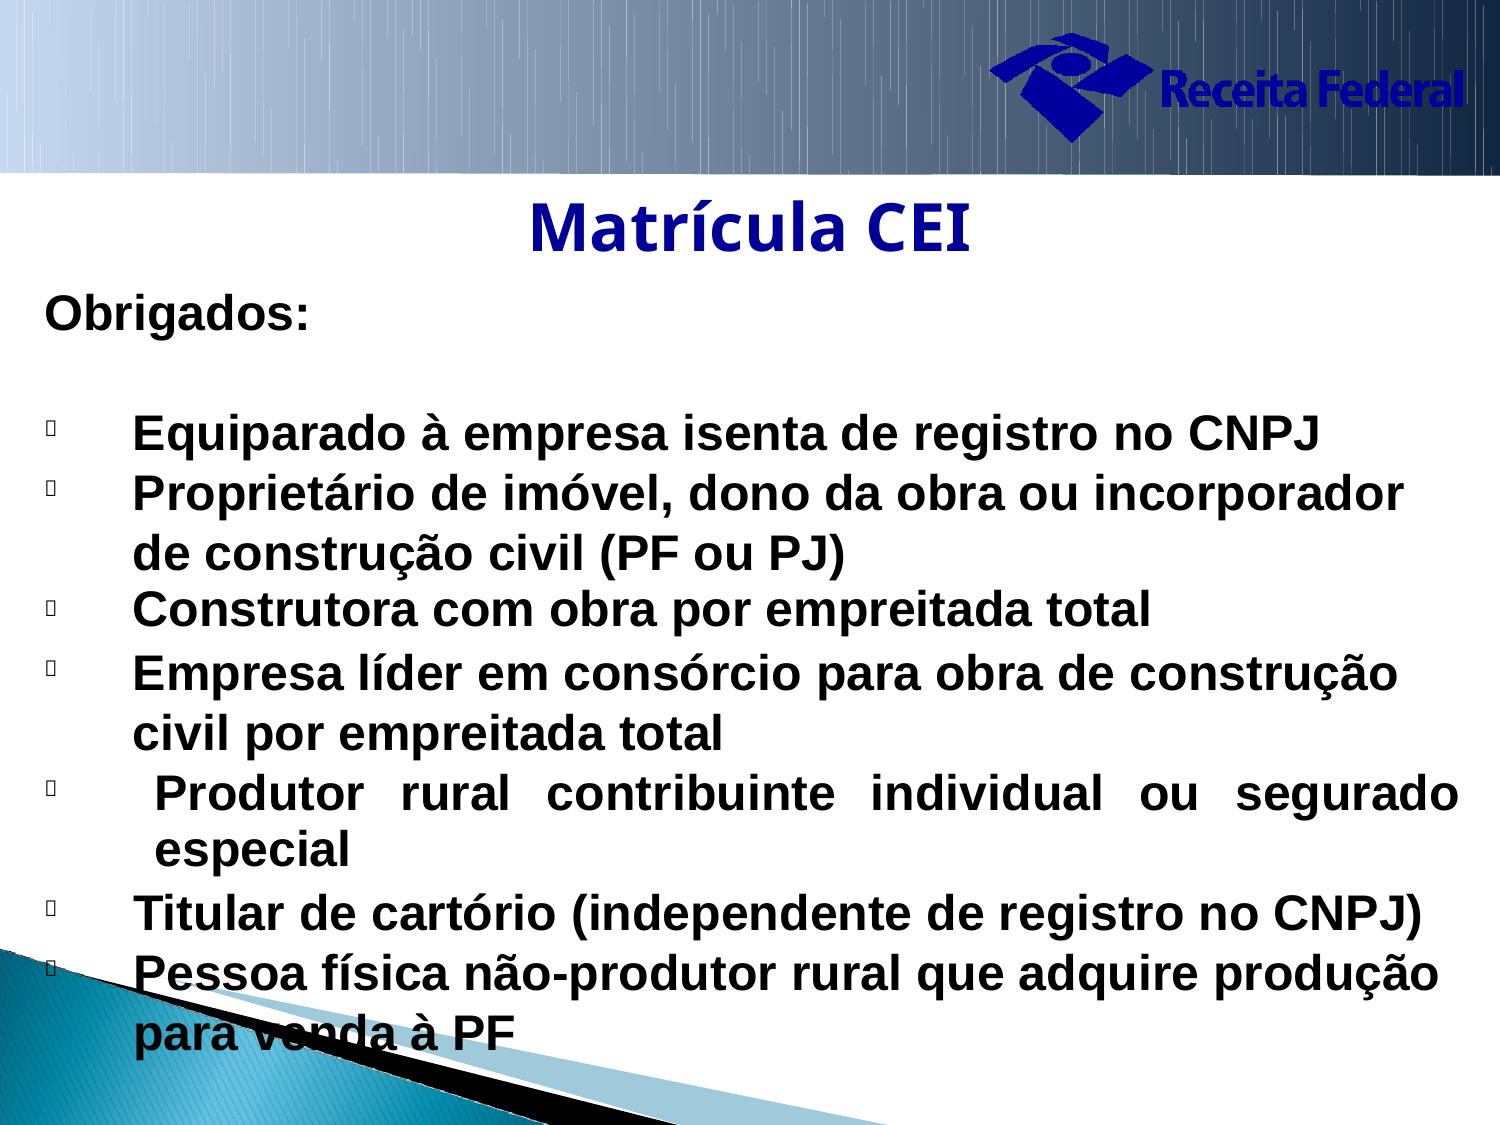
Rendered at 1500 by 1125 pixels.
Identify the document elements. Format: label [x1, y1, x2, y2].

text_box [0, 0, 1500, 176]
text_box [42, 597, 68, 624]
text_box [525, 193, 991, 265]
text_box [42, 477, 68, 505]
text_box [42, 897, 68, 924]
text_box [1137, 767, 1210, 822]
text_box [868, 767, 1114, 822]
text_box [117, 767, 375, 882]
text_box [398, 767, 522, 822]
text_box [42, 657, 68, 684]
text_box [117, 407, 1469, 762]
text_box [42, 417, 68, 444]
text_box [0, 887, 1469, 1125]
text_box [42, 287, 321, 342]
text_box [42, 777, 68, 805]
text_box [544, 767, 845, 822]
text_box [1233, 767, 1470, 822]
